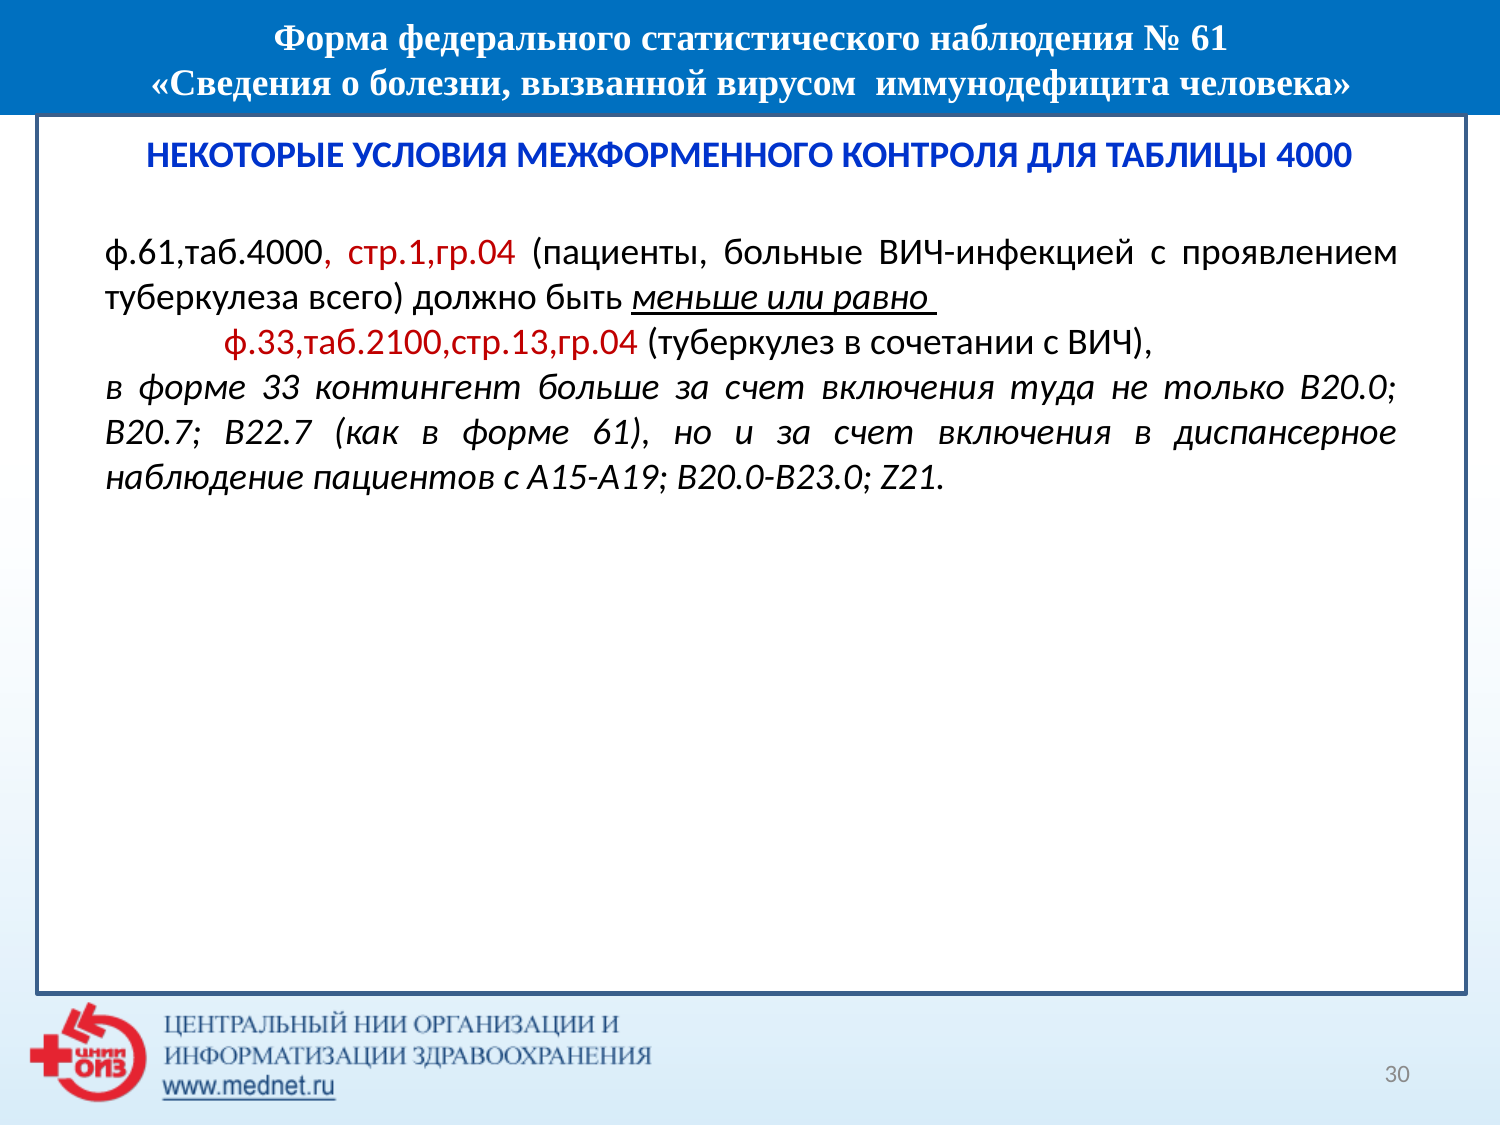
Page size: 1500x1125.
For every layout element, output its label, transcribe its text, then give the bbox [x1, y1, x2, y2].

text_box НЕКОТОРЫЕ УСЛОВИЯ МЕЖФОРМЕННОГО КОНТРОЛЯ ДЛЯ ТАБЛИЦЫ 4000 [48, 123, 1452, 183]
text_box Форма федерального статистического наблюдения № 61 «Сведения о болезни, вызванной вирусом иммунодефицита человека» [0, 0, 1500, 117]
text_box ф.61,таб.4000, стр.1,гр.04 (пациенты, больные ВИЧ-инфекцией с проявлением туберкулеза всего) должно быть меньше или равно ф.33,таб.2100,стр.13,гр.04 (туберкулез в сочетании с ВИЧ), в форме 33 контингент больше за счет включения туда не только В20.0; В20.7; В22.7 (как в форме 61), но и за счет включения в диспансерное наблюдение пациентов с А15-А19; В20.0-В23.0; Z21. [90, 219, 1413, 505]
text_box [35, 113, 1468, 996]
picture [0, 117, 1500, 1125]
slide_number 30 [1074, 1042, 1425, 1103]
